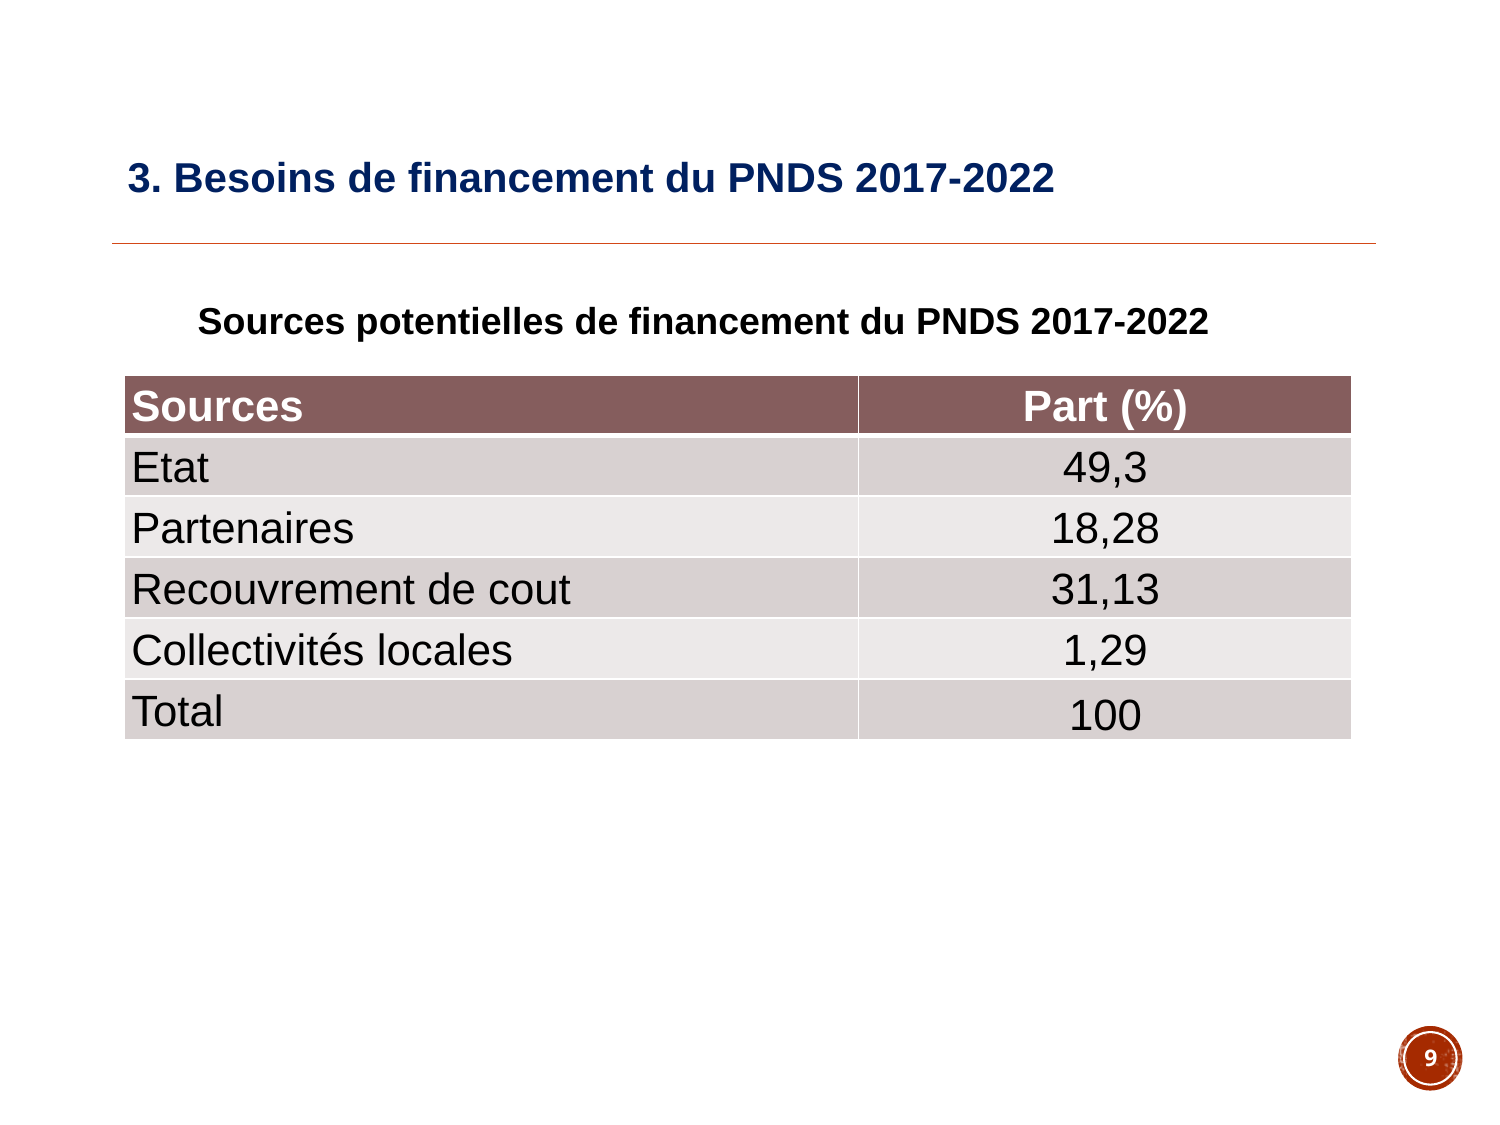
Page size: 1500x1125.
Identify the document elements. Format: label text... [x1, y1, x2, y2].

table_cell 49,3 [859, 438, 1351, 495]
table_cell Etat [125, 438, 858, 495]
table_cell Partenaires [125, 497, 858, 556]
title 3. Besoins de financement du PNDS 2017-2022 [112, 126, 1392, 232]
table_cell 100 [859, 680, 1351, 739]
slide_number 9 [1391, 1028, 1471, 1089]
table_cell 31,13 [859, 558, 1351, 617]
text_box Sources potentielles de financement du PNDS 2017-2022 [182, 289, 1306, 349]
table_header Sources [125, 376, 858, 433]
table_cell 18,28 [859, 497, 1351, 556]
table_cell Recouvrement de cout [125, 558, 858, 617]
table_header Part (%) [859, 376, 1351, 433]
table_cell Total [125, 680, 858, 739]
table_cell 1,29 [859, 619, 1351, 678]
table_cell Collectivités locales [125, 619, 858, 678]
